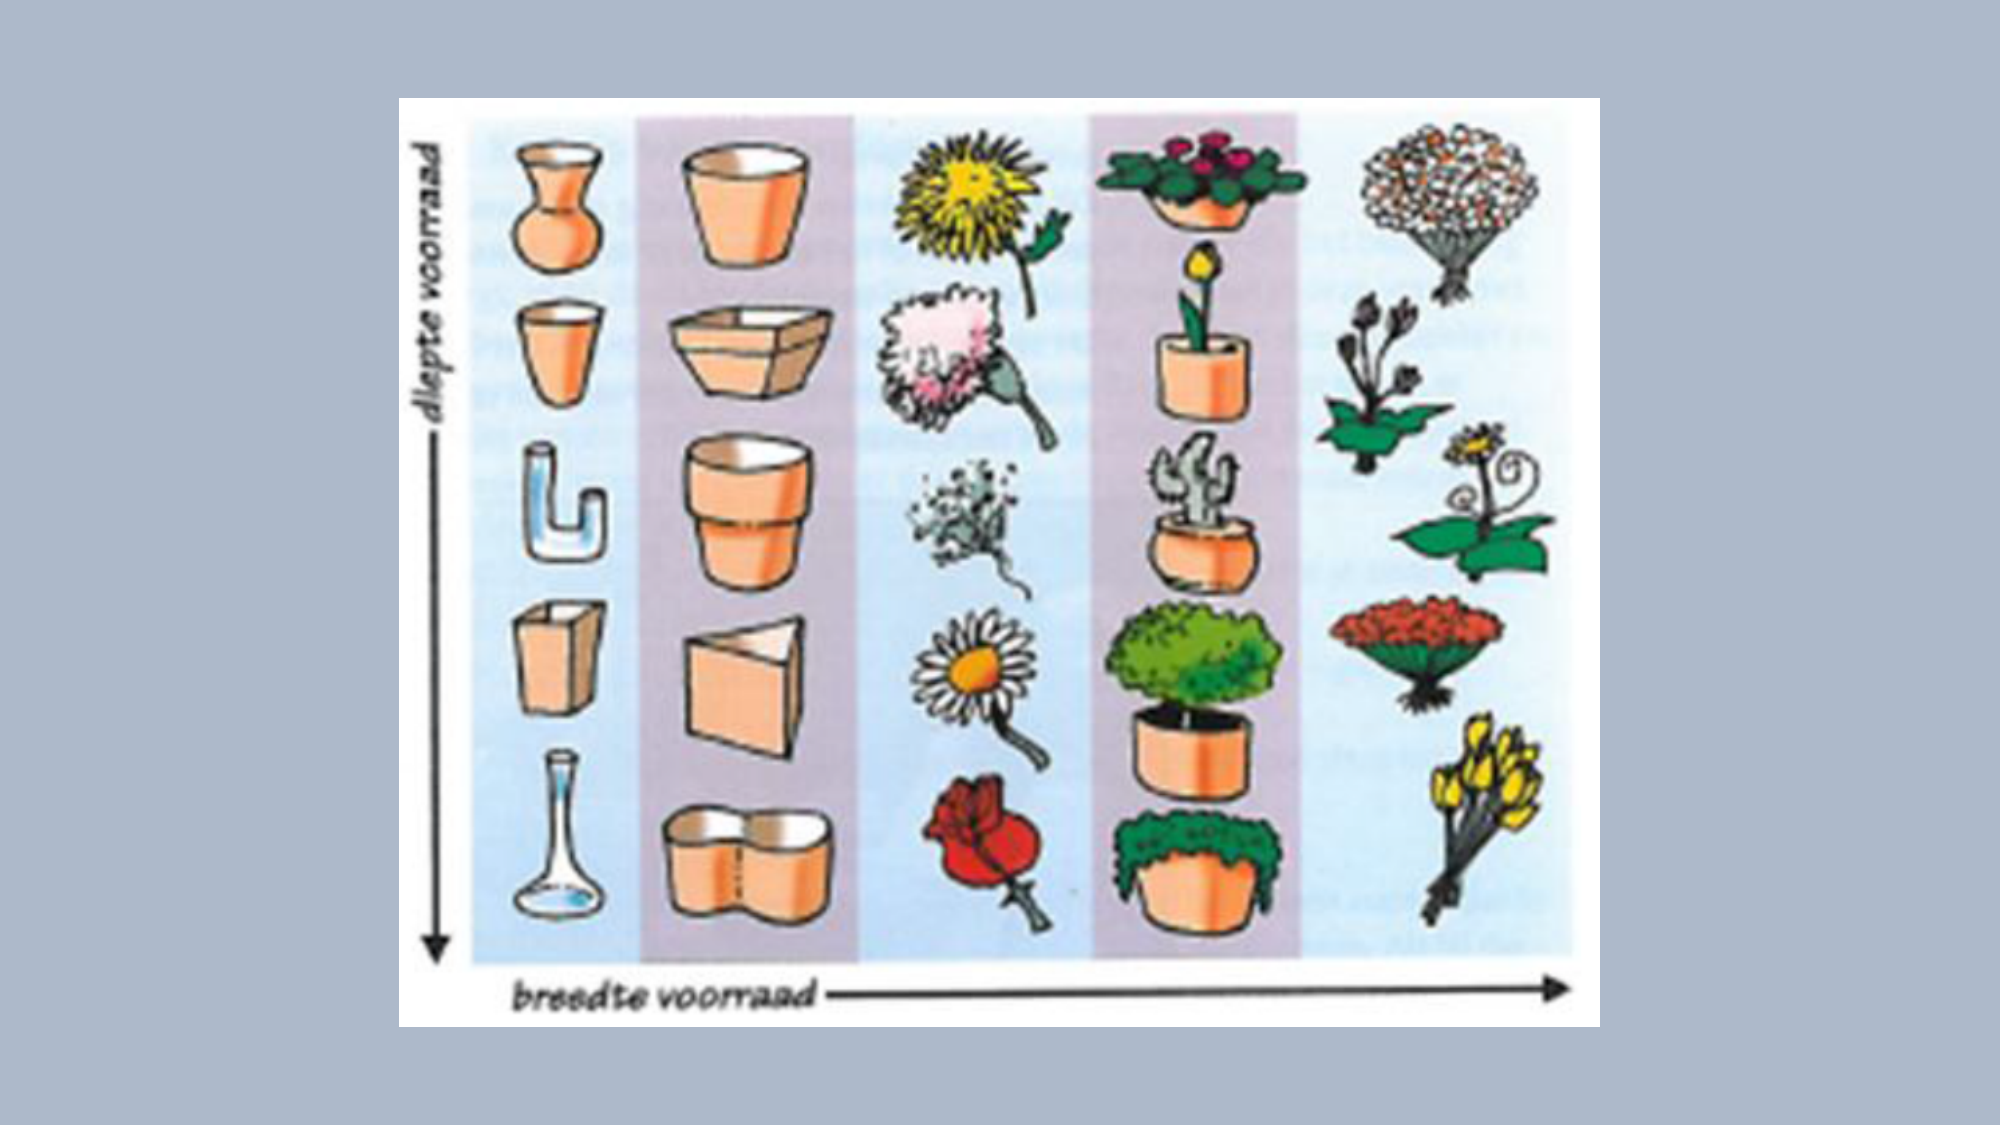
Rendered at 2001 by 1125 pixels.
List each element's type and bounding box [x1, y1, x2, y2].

picture [399, 98, 1600, 1027]
